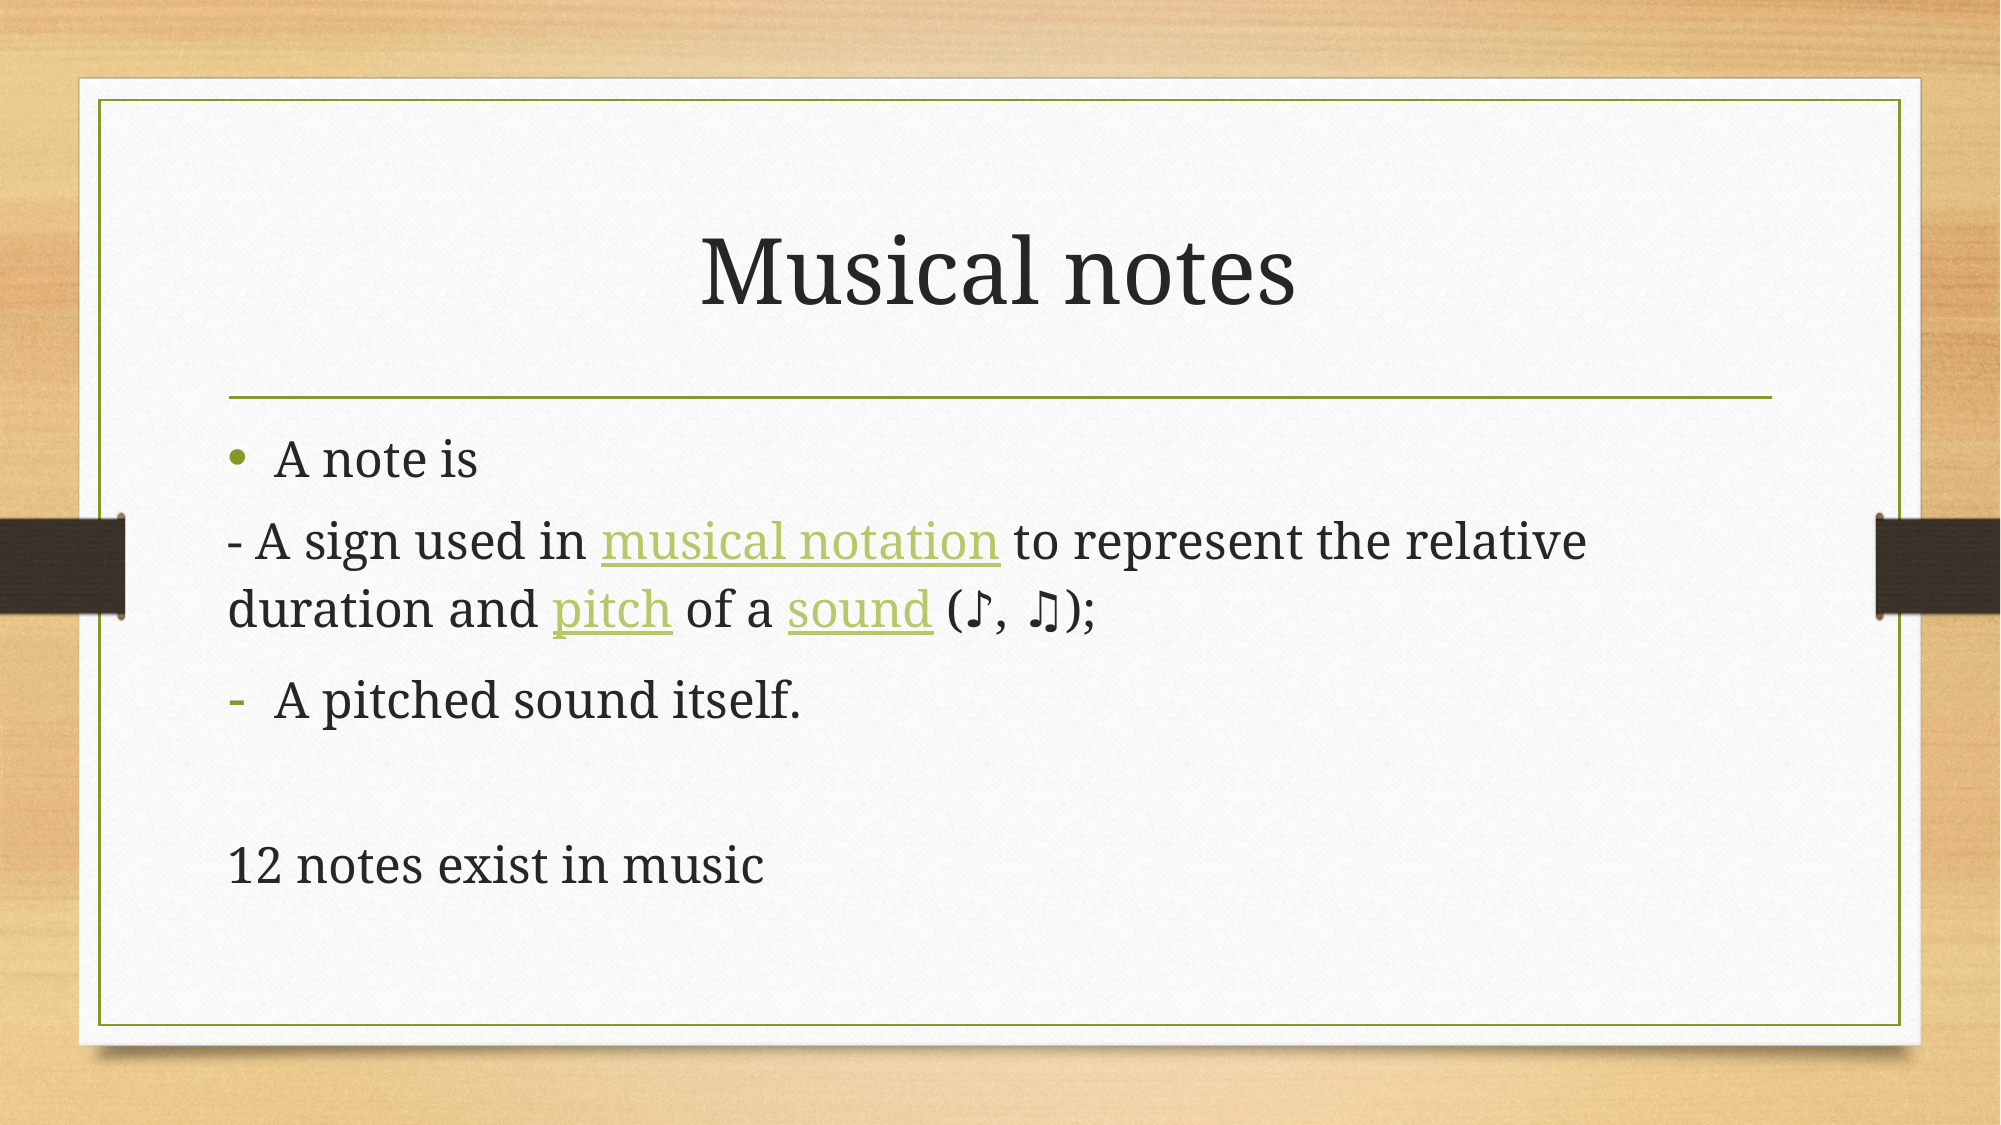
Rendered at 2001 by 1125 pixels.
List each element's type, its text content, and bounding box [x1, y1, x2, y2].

list A note is - A sign used in musical notation to represent the relative duration and pitch of a sound (♪, ♫); A pitched sound itself. 12 notes exist in music [212, 419, 1788, 964]
title Musical notes [212, 161, 1788, 375]
picture [0, 0, 2001, 1125]
